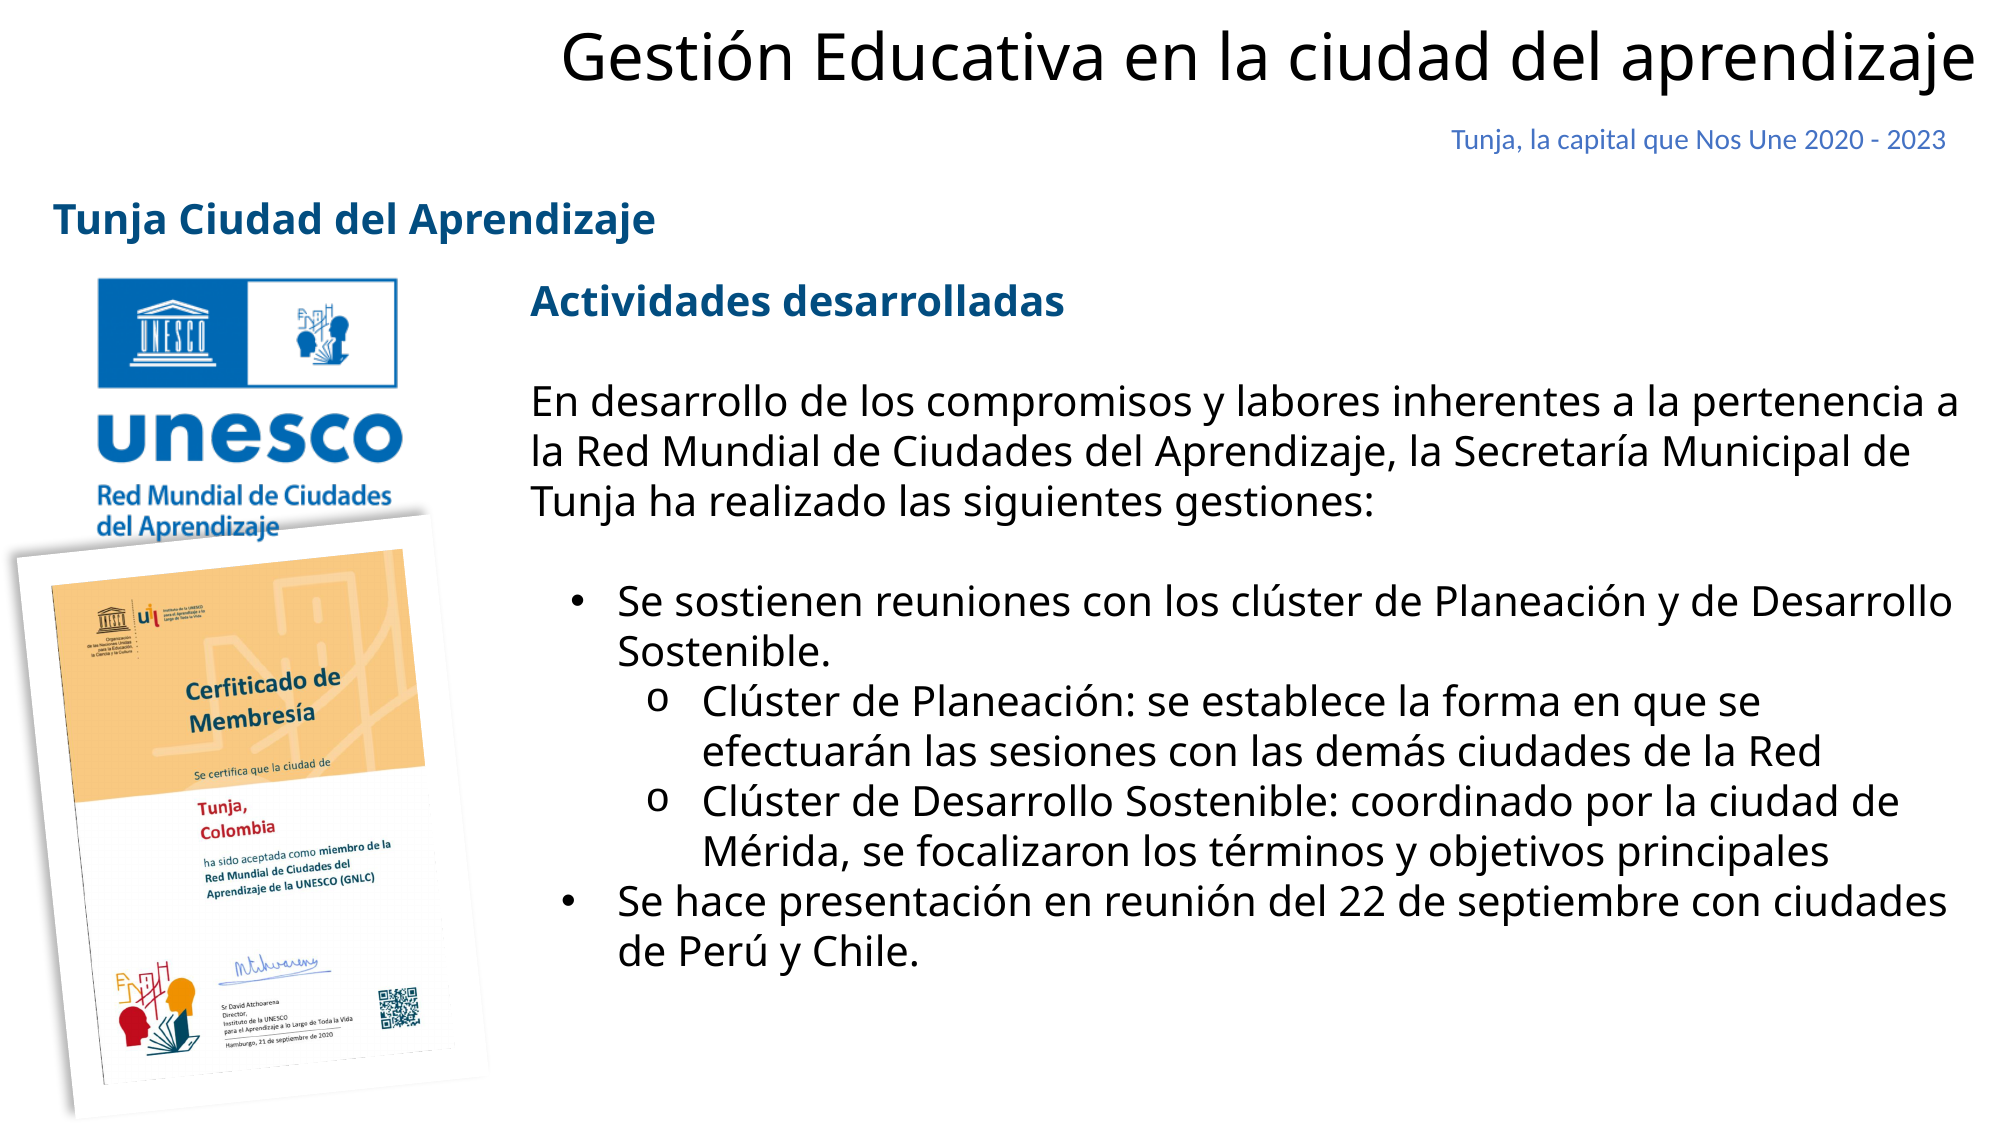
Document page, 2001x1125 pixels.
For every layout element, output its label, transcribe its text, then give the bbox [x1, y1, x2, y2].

text_box Gestión Educativa en la ciudad del aprendizaje [541, 0, 1998, 103]
text_box Tunja Ciudad del Aprendizaje [37, 185, 1963, 251]
text_box Actividades desarrolladas En desarrollo de los compromisos y labores inherentes a la pertenencia a la Red Mundial de Ciudades del Aprendizaje, la Secretaría Municipal de Tunja ha realizado las siguientes gestiones: Se sostienen reuniones con los clúster de Planeación y de Desarrollo Sostenible. Clúster de Planeación: se establece la forma en que se efectuarán las sesiones con las demás ciudades de la Red Clúster de Desarrollo Sostenible: coordinado por la ciudad de Mérida, se focalizaron los términos y objetivos principales Se hace presentación en reunión del 22 de septiembre con ciudades de Perú y Chile. [515, 267, 1978, 983]
subtitle Tunja, la capital que Nos Une 2020 - 2023 [355, 116, 1963, 164]
picture [52, 250, 454, 1084]
